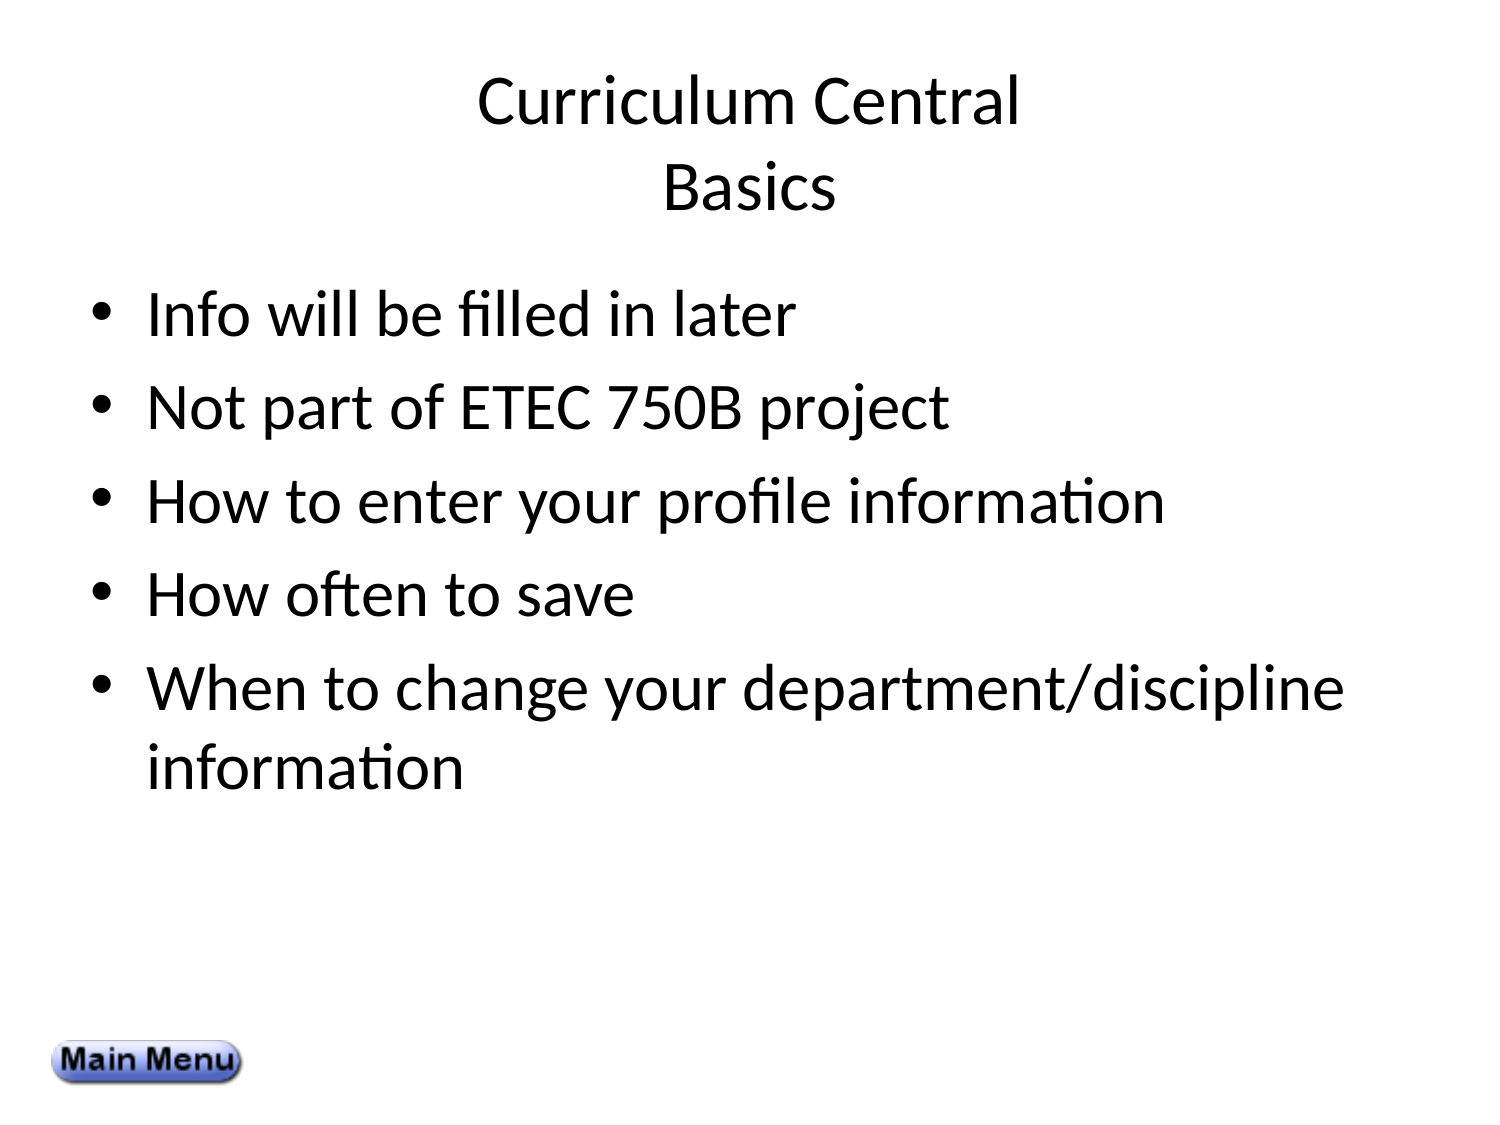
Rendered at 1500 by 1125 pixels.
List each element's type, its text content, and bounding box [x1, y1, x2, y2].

picture [50, 1039, 248, 1090]
title Curriculum Central Basics [75, 45, 1425, 233]
list Info will be filled in later Not part of ETEC 750B project How to enter your profile information How often to save When to change your department/discipline information [75, 262, 1425, 1005]
